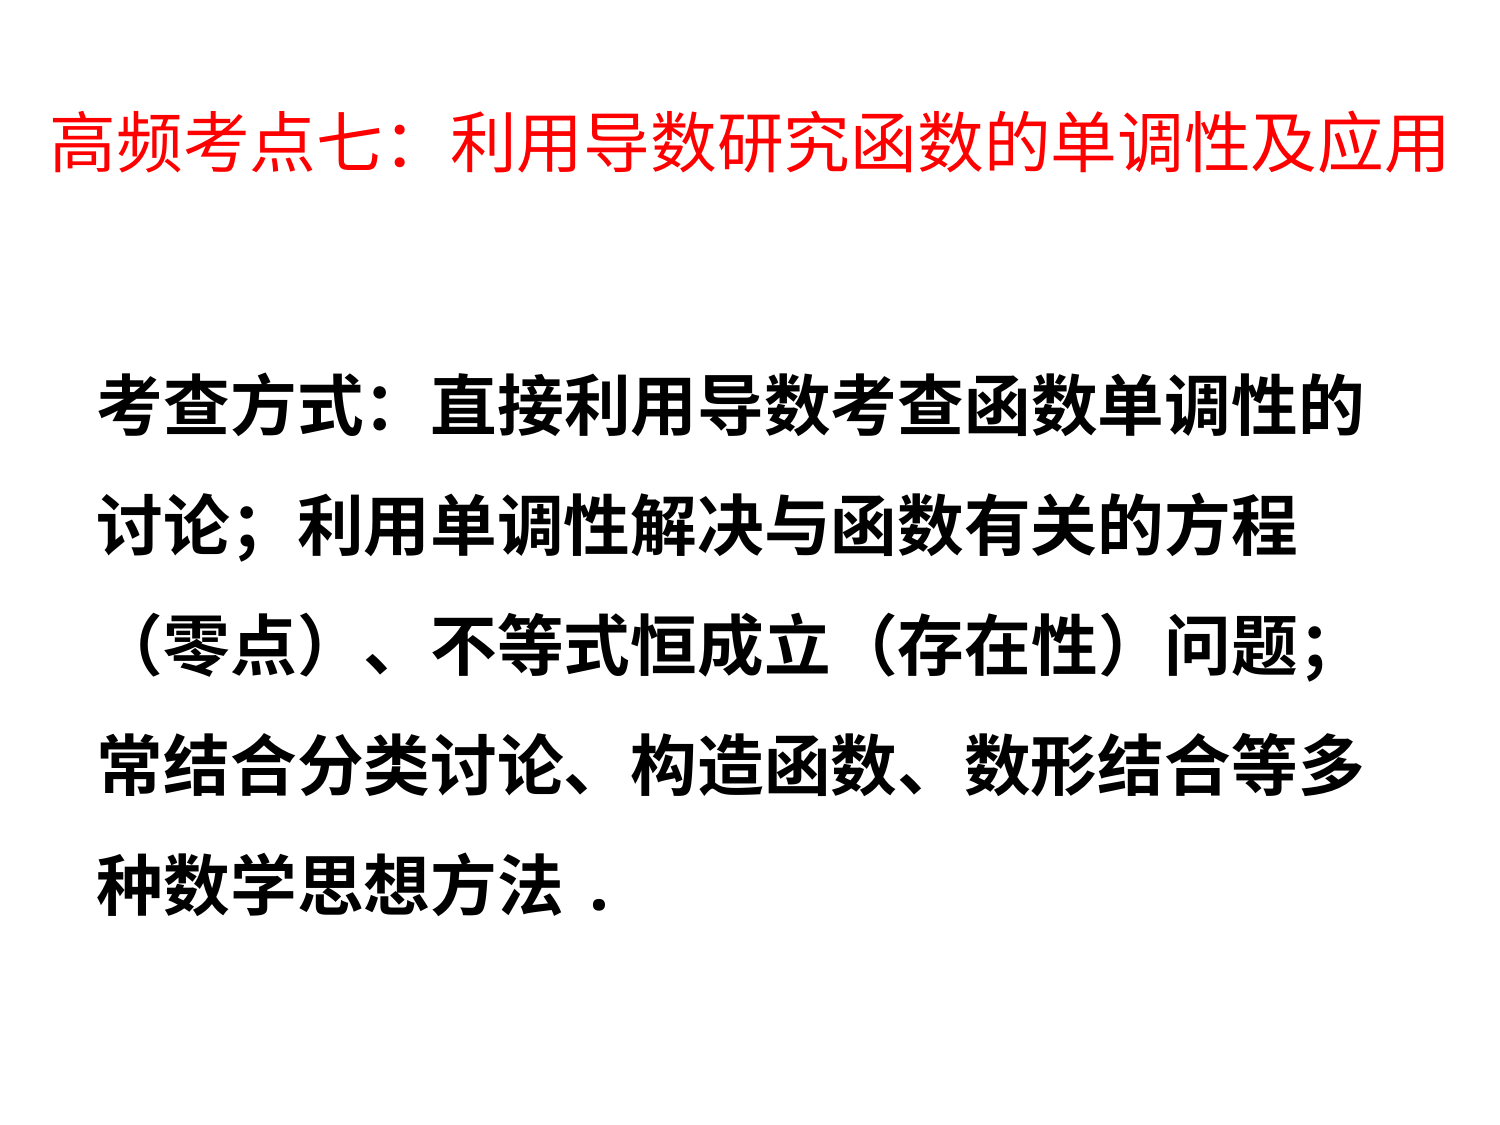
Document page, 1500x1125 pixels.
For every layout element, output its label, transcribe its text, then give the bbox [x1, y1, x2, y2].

text_box 考查方式：直接利用导数考查函数单调性的讨论；利用单调性解决与函数有关的方程（零点）、不等式恒成立（存在性）问题； 常结合分类讨论、构造函数、数形结合等多种数学思想方法. [82, 316, 1405, 932]
text_box 高频考点七：利用导数研究函数的单调性及应用 [35, 93, 1500, 189]
